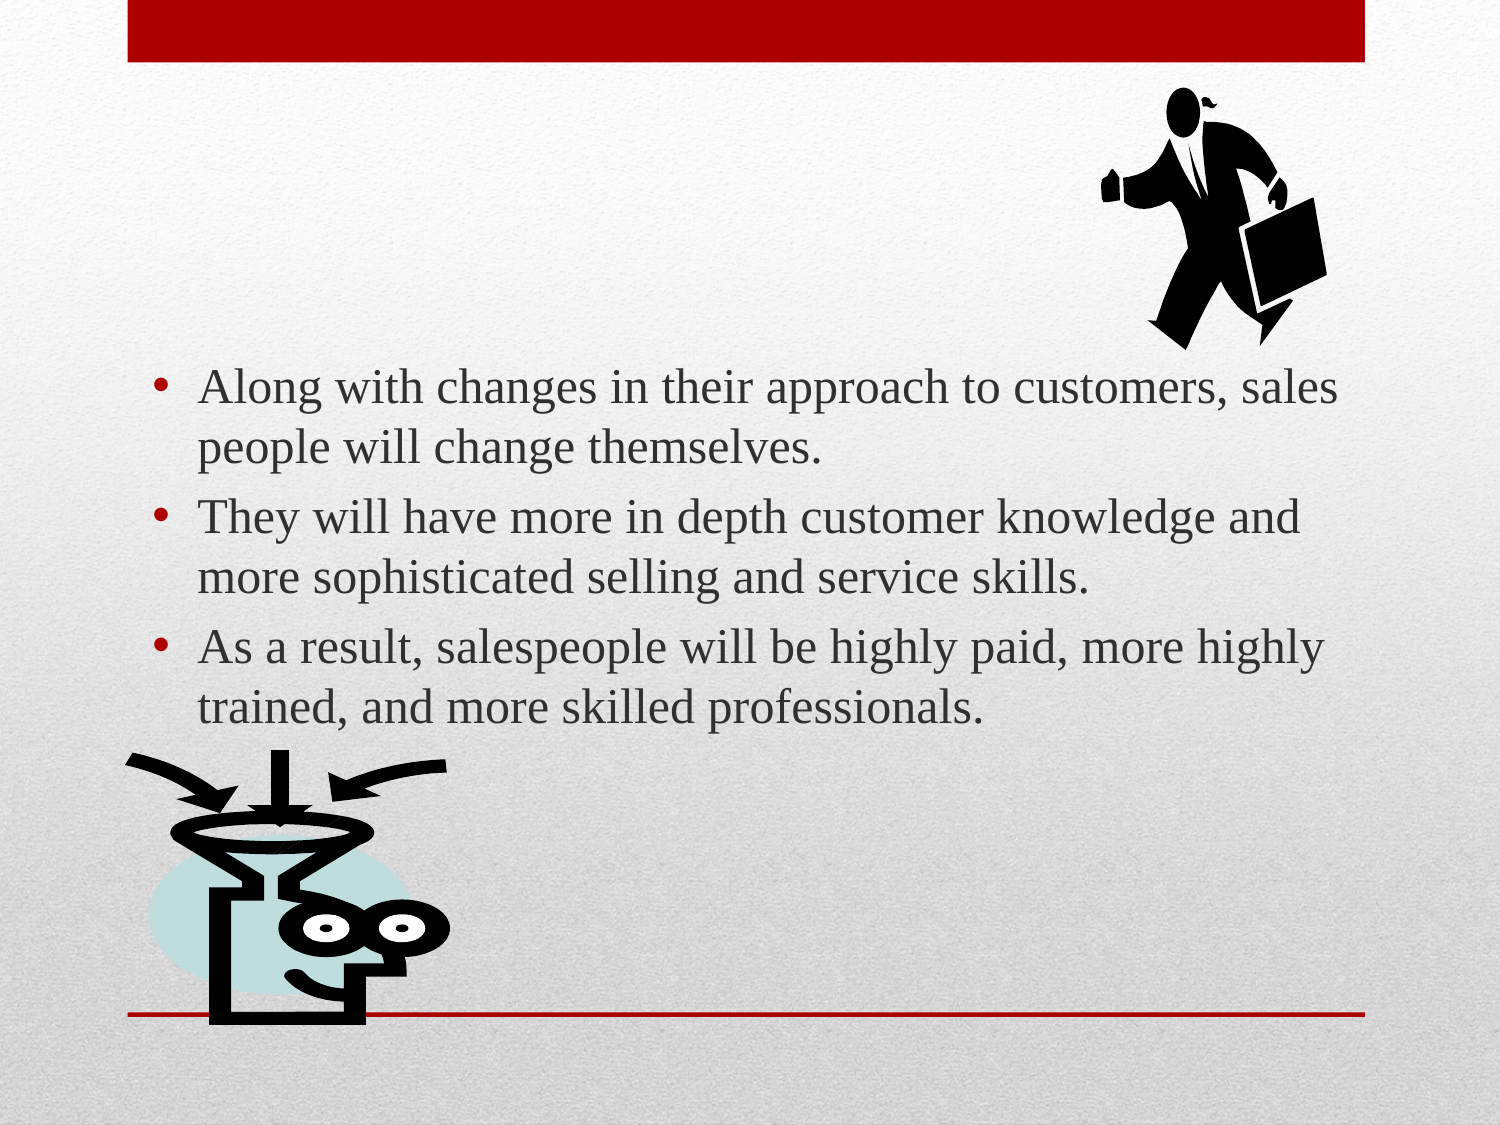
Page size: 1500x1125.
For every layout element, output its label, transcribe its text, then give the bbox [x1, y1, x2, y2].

picture [124, 749, 451, 1026]
list Along with changes in their approach to customers, sales people will change themselves. They will have more in depth customer knowledge and more sophisticated selling and service skills. As a result, salespeople will be highly paid, more highly trained, and more skilled professionals. [137, 87, 1413, 1000]
picture [1099, 86, 1328, 351]
